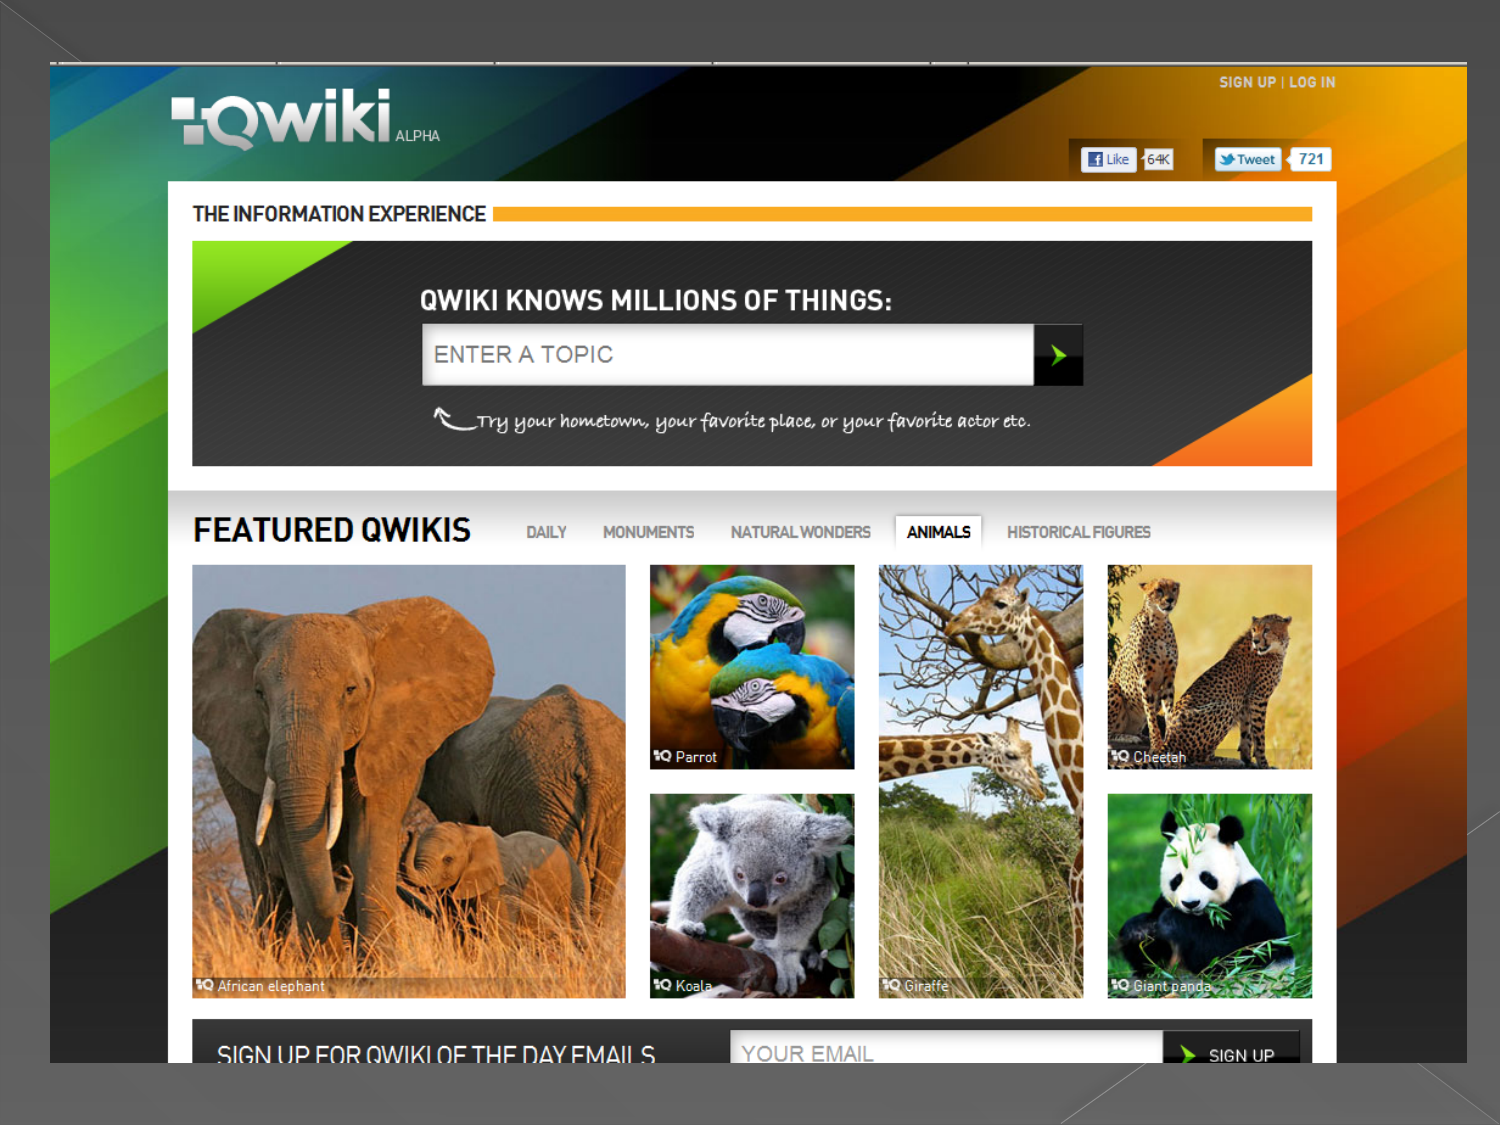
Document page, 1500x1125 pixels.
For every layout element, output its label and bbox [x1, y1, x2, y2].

list [49, 62, 1467, 1063]
